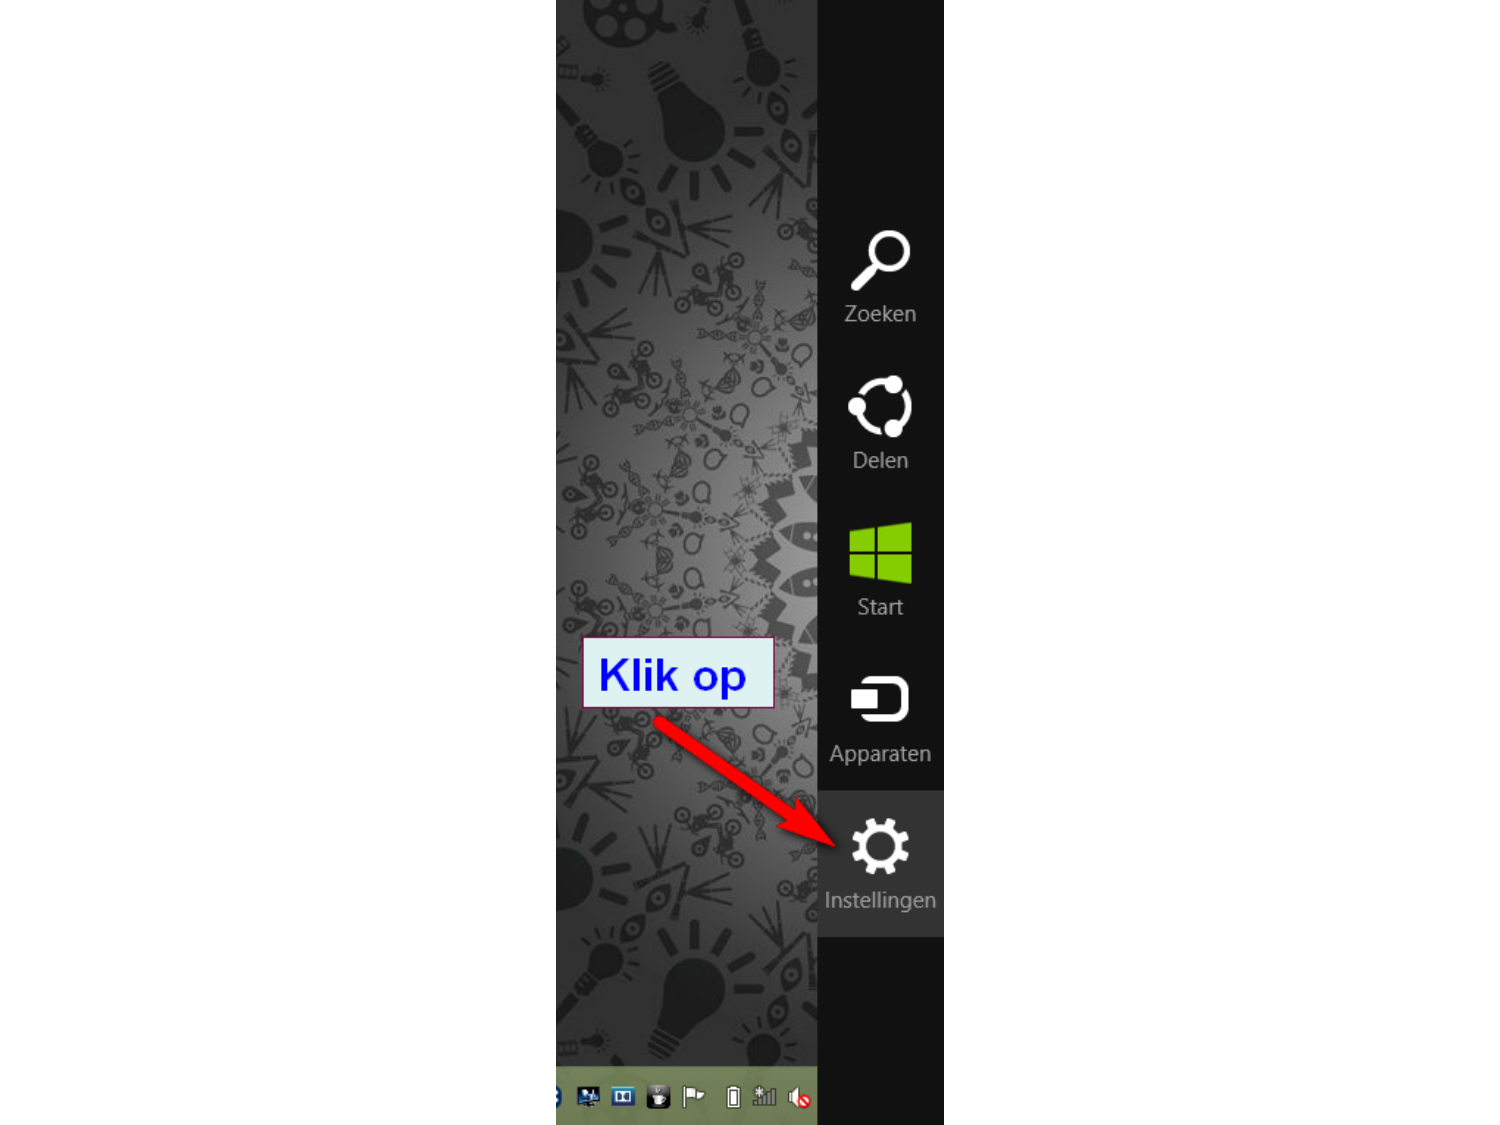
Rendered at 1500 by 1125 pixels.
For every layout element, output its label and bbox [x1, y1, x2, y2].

picture [556, 0, 944, 1125]
